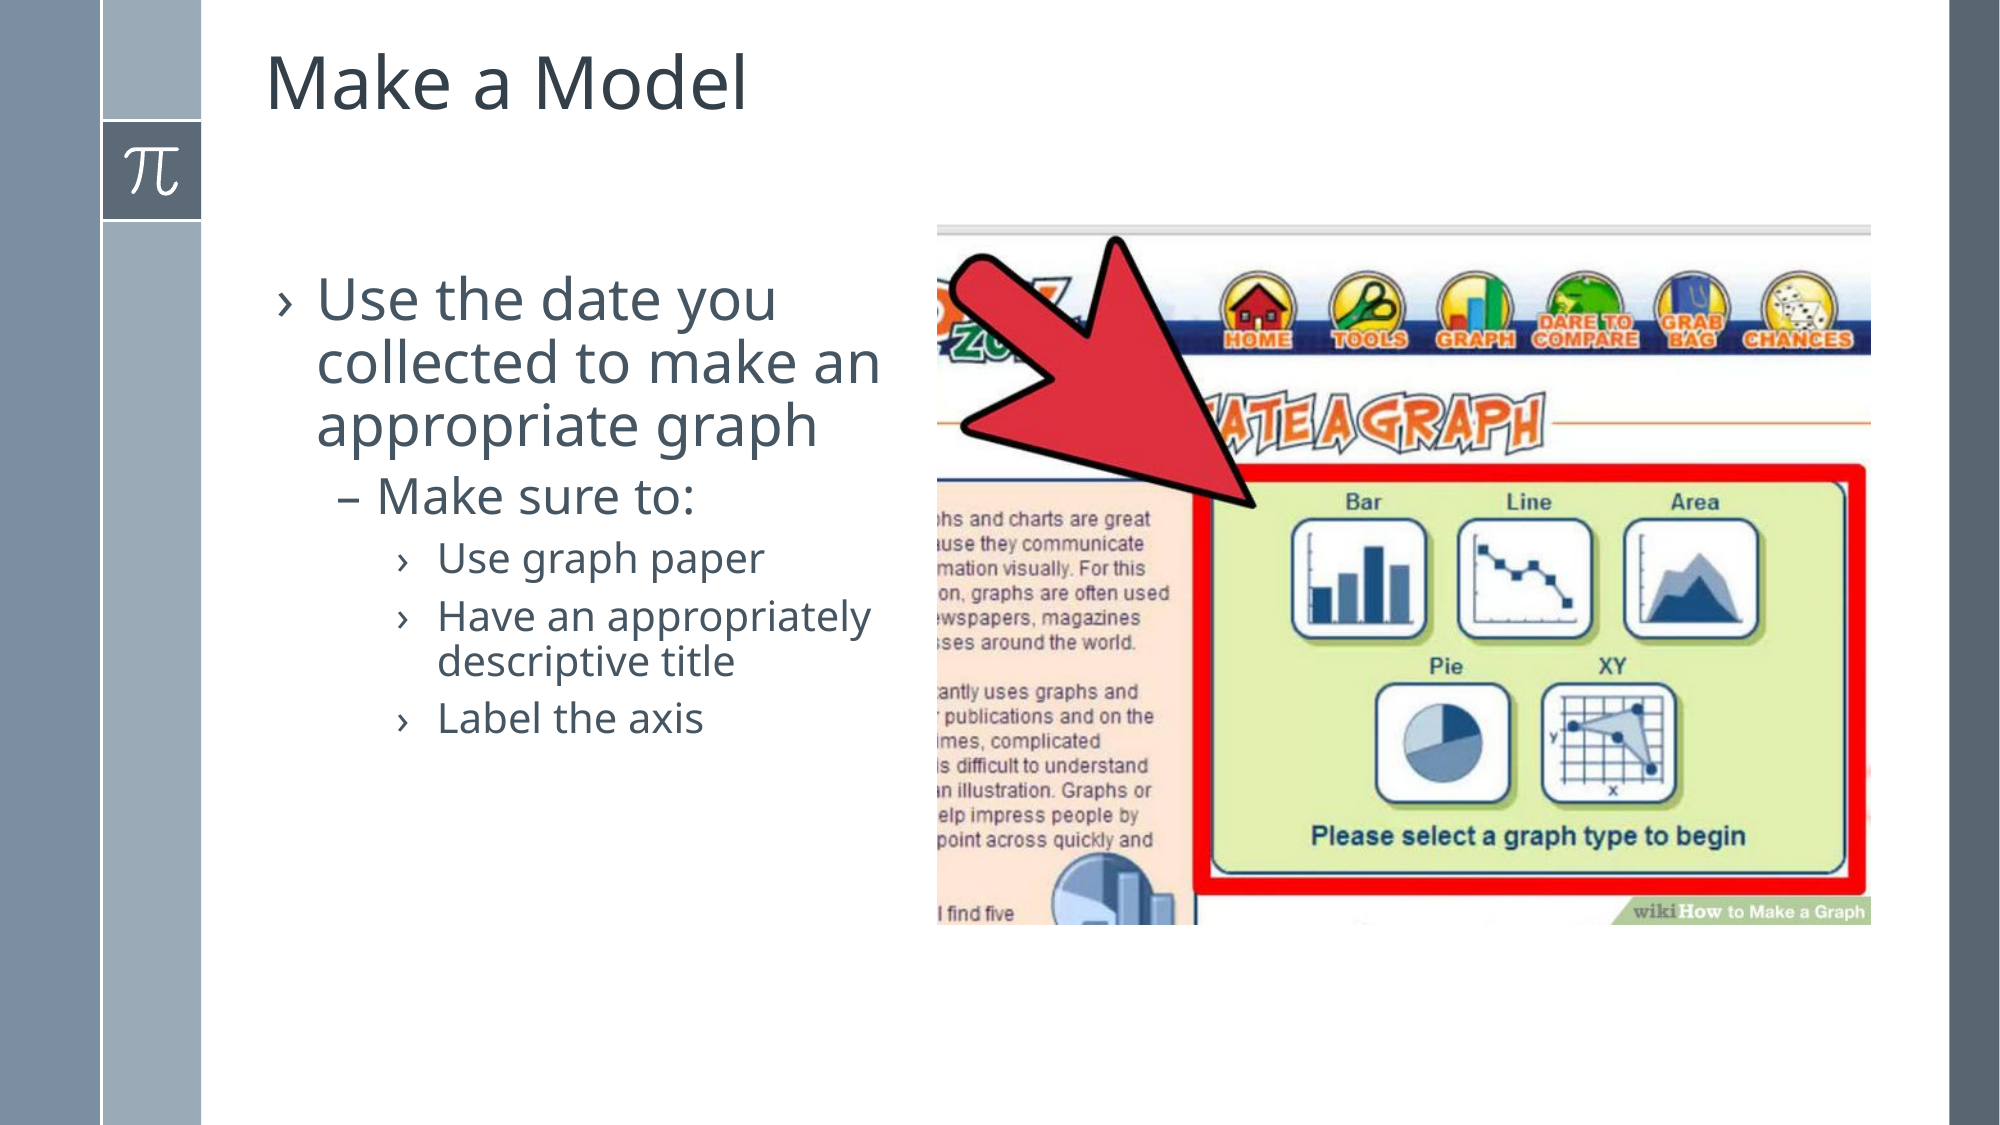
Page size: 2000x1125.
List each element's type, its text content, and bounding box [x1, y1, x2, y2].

list Use the date you collected to make an appropriate graph Make sure to: Use graph paper Have an appropriately descriptive title Label the axis [261, 262, 900, 1013]
picture [937, 224, 1871, 925]
title Make a Model [249, 37, 1855, 133]
